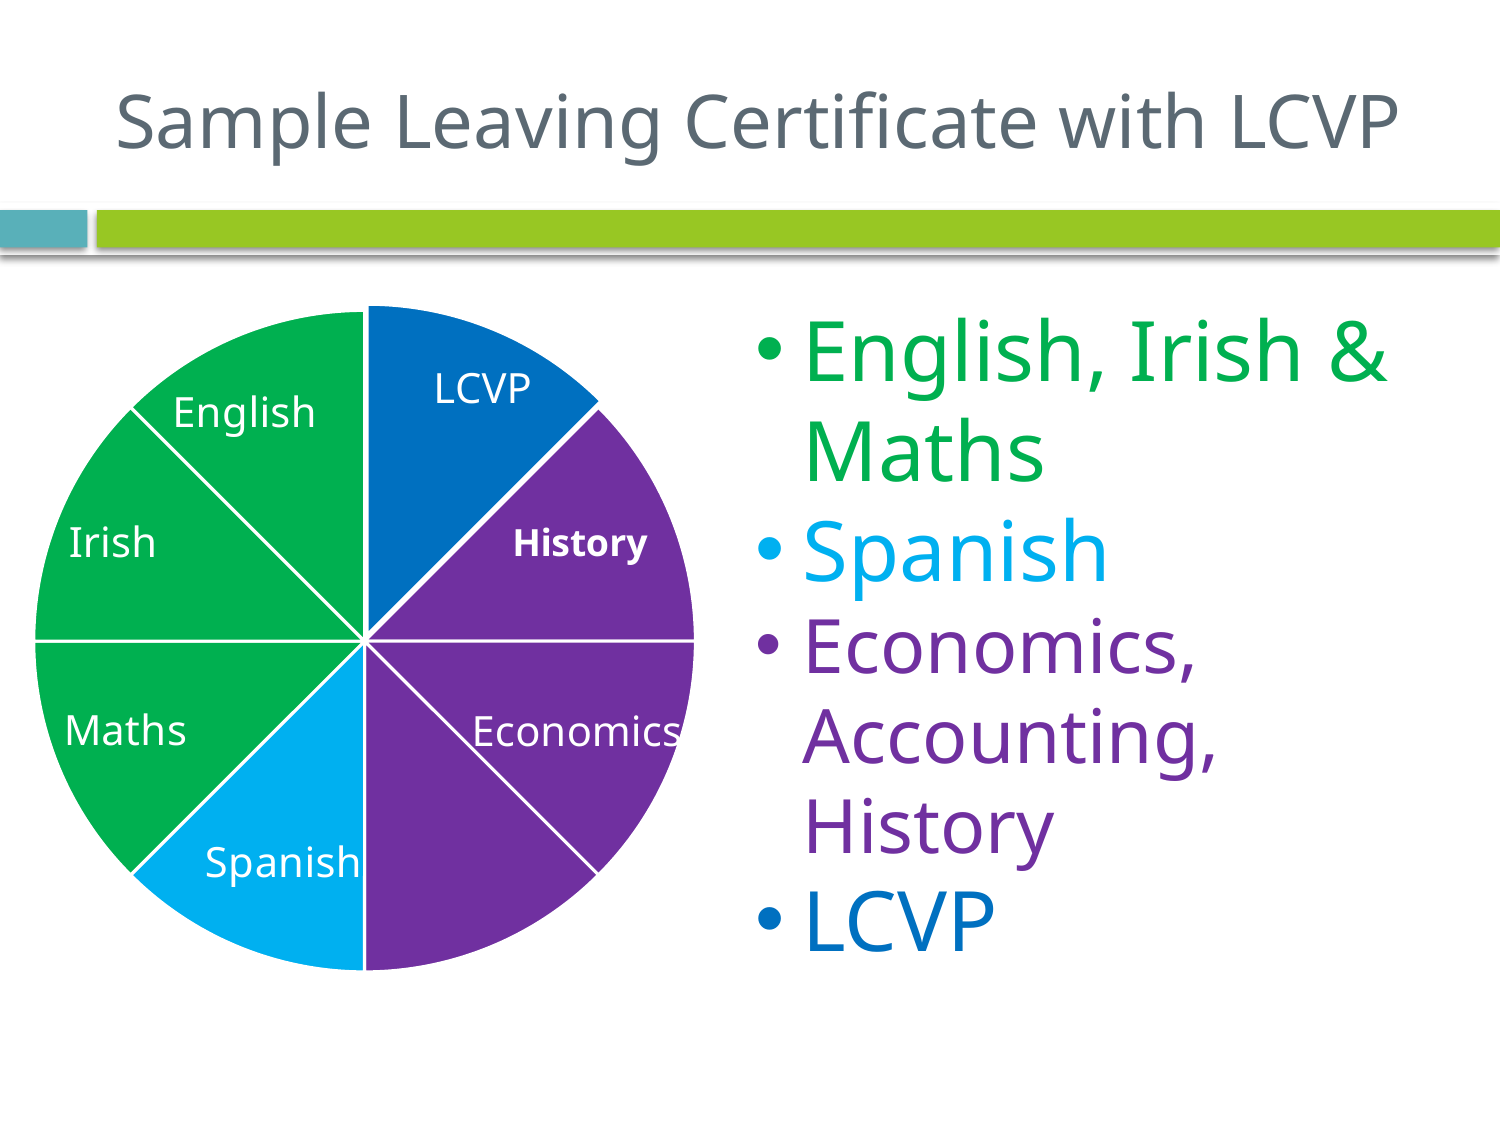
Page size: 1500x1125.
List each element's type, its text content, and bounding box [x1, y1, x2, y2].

chart [0, 302, 1223, 1118]
text_box English, Irish & Maths Spanish Economics, Accounting, History LCVP [741, 290, 1500, 1021]
title Sample Leaving Certificate with LCVP [100, 37, 1438, 200]
